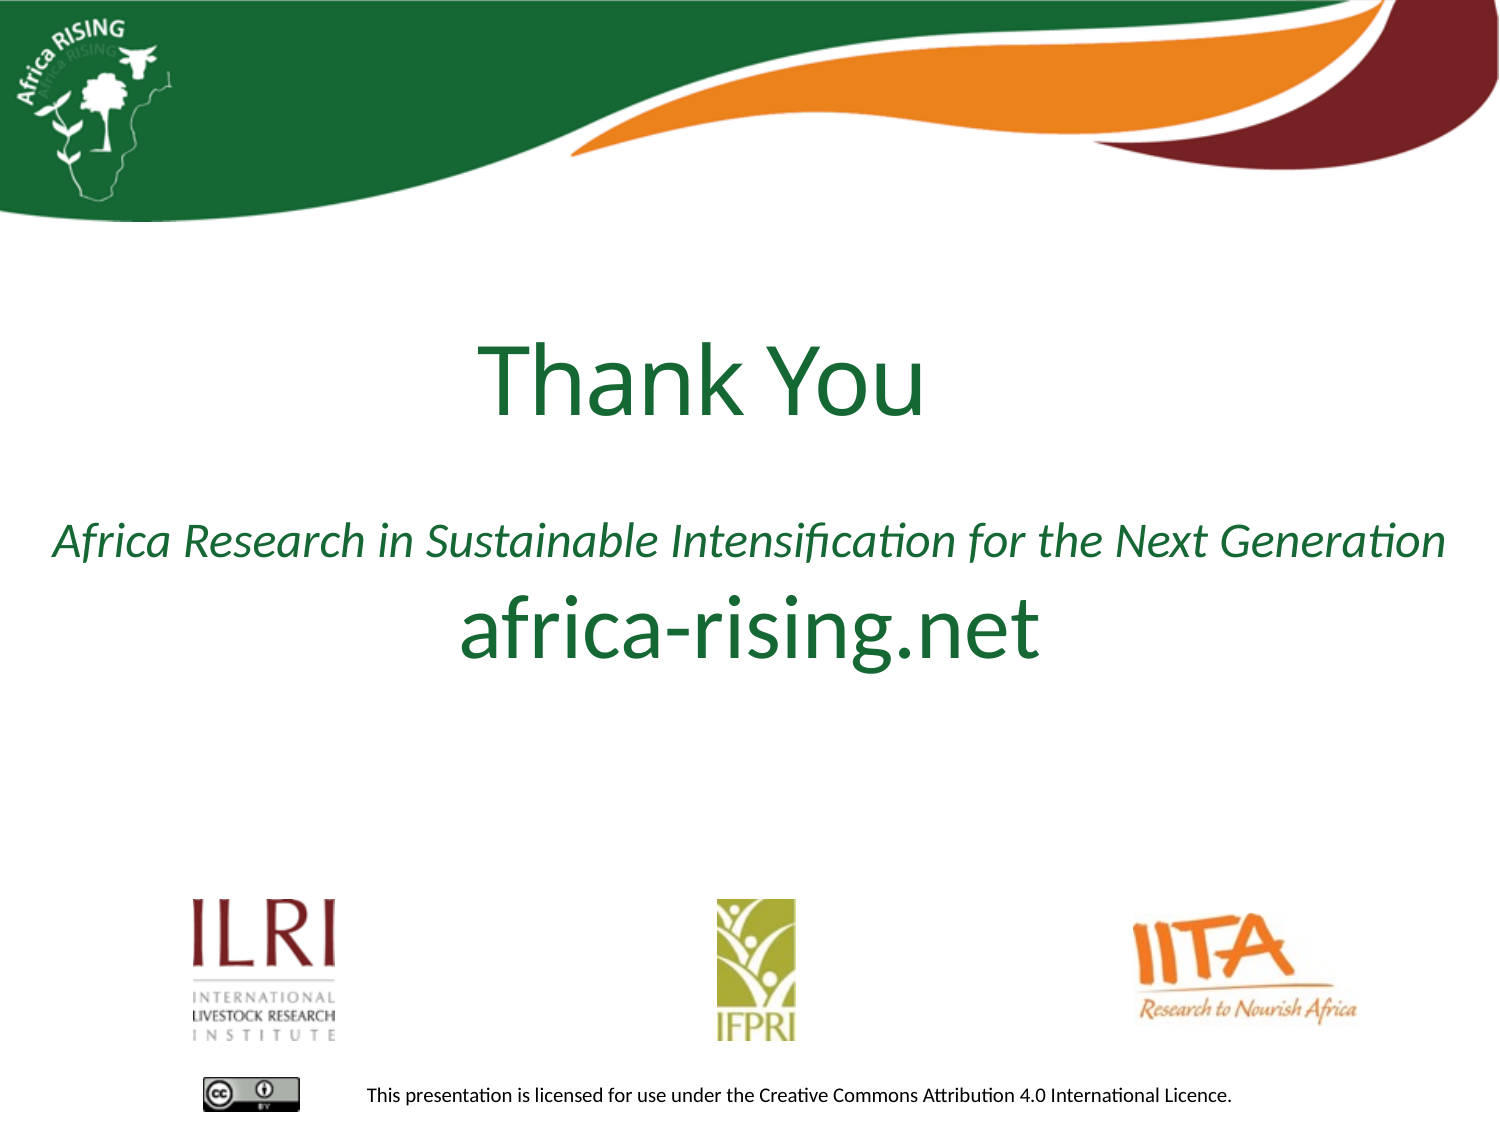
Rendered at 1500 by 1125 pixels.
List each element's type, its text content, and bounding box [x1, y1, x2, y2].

picture [1133, 913, 1357, 1026]
picture [717, 899, 796, 1041]
text_box Thank You [78, 312, 1329, 450]
picture [0, 0, 1499, 222]
picture [203, 1077, 300, 1112]
picture [193, 899, 335, 1041]
